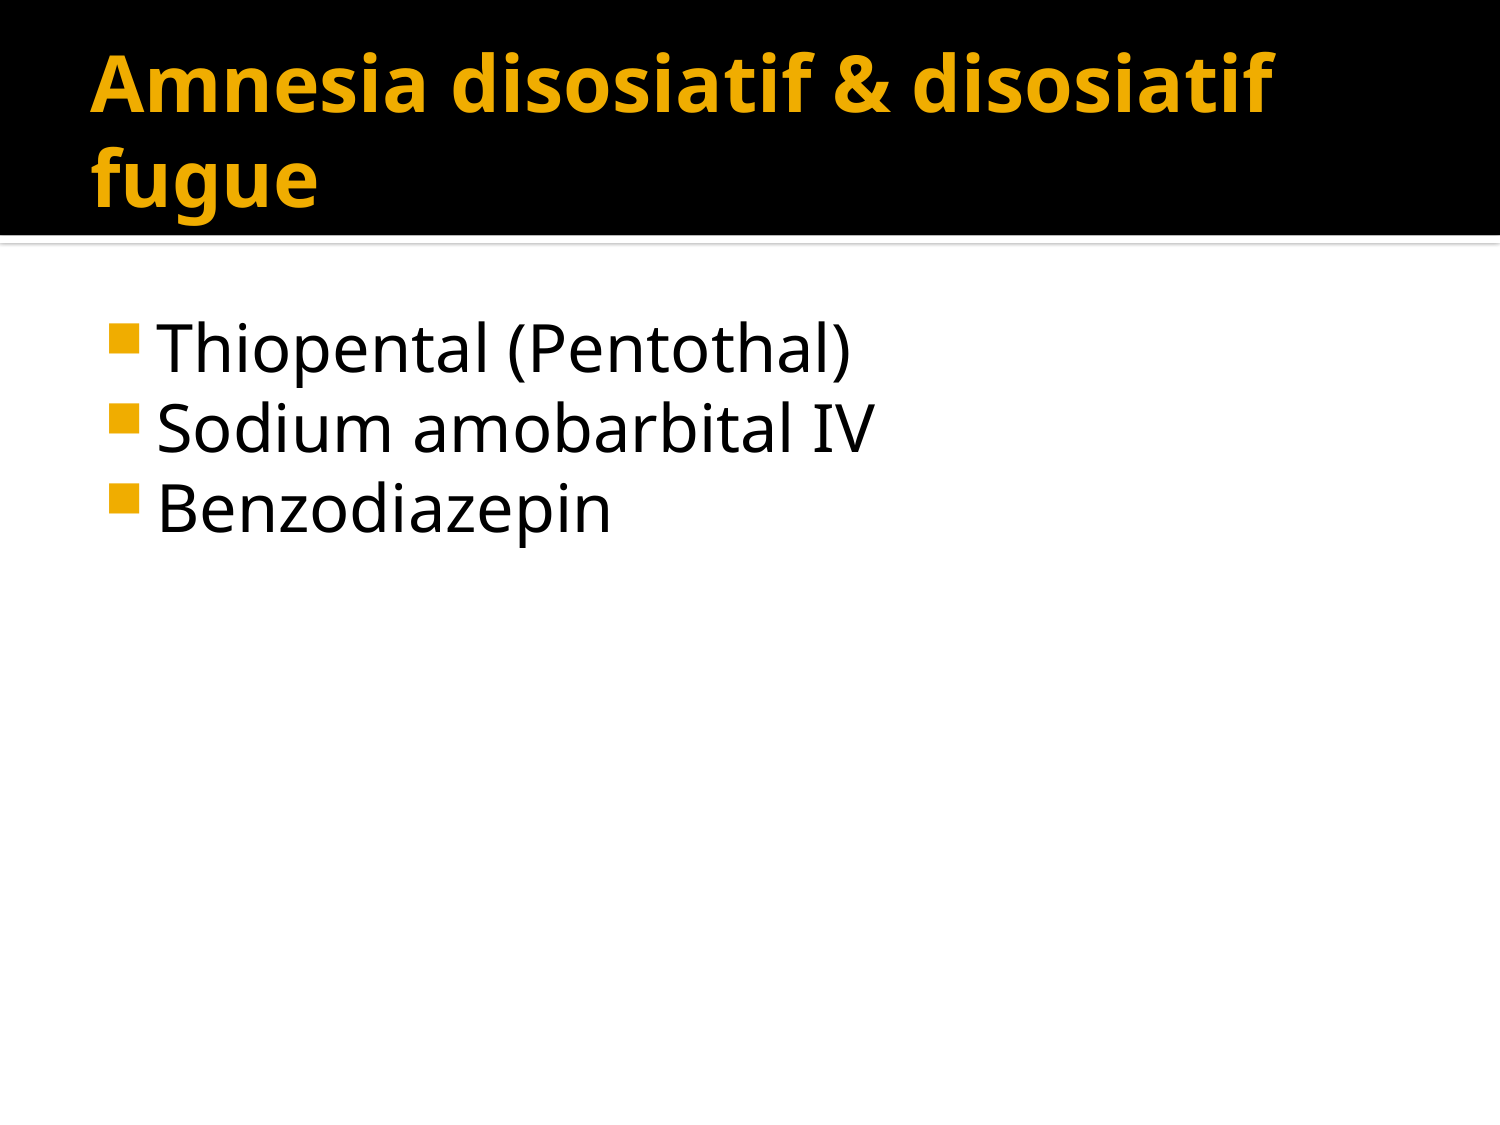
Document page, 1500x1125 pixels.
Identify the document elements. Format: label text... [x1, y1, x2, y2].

title Amnesia disosiatif & disosiatif fugue [75, 25, 1425, 231]
list Thiopental (Pentothal) Sodium amobarbital IV Benzodiazepin [75, 291, 1425, 1050]
